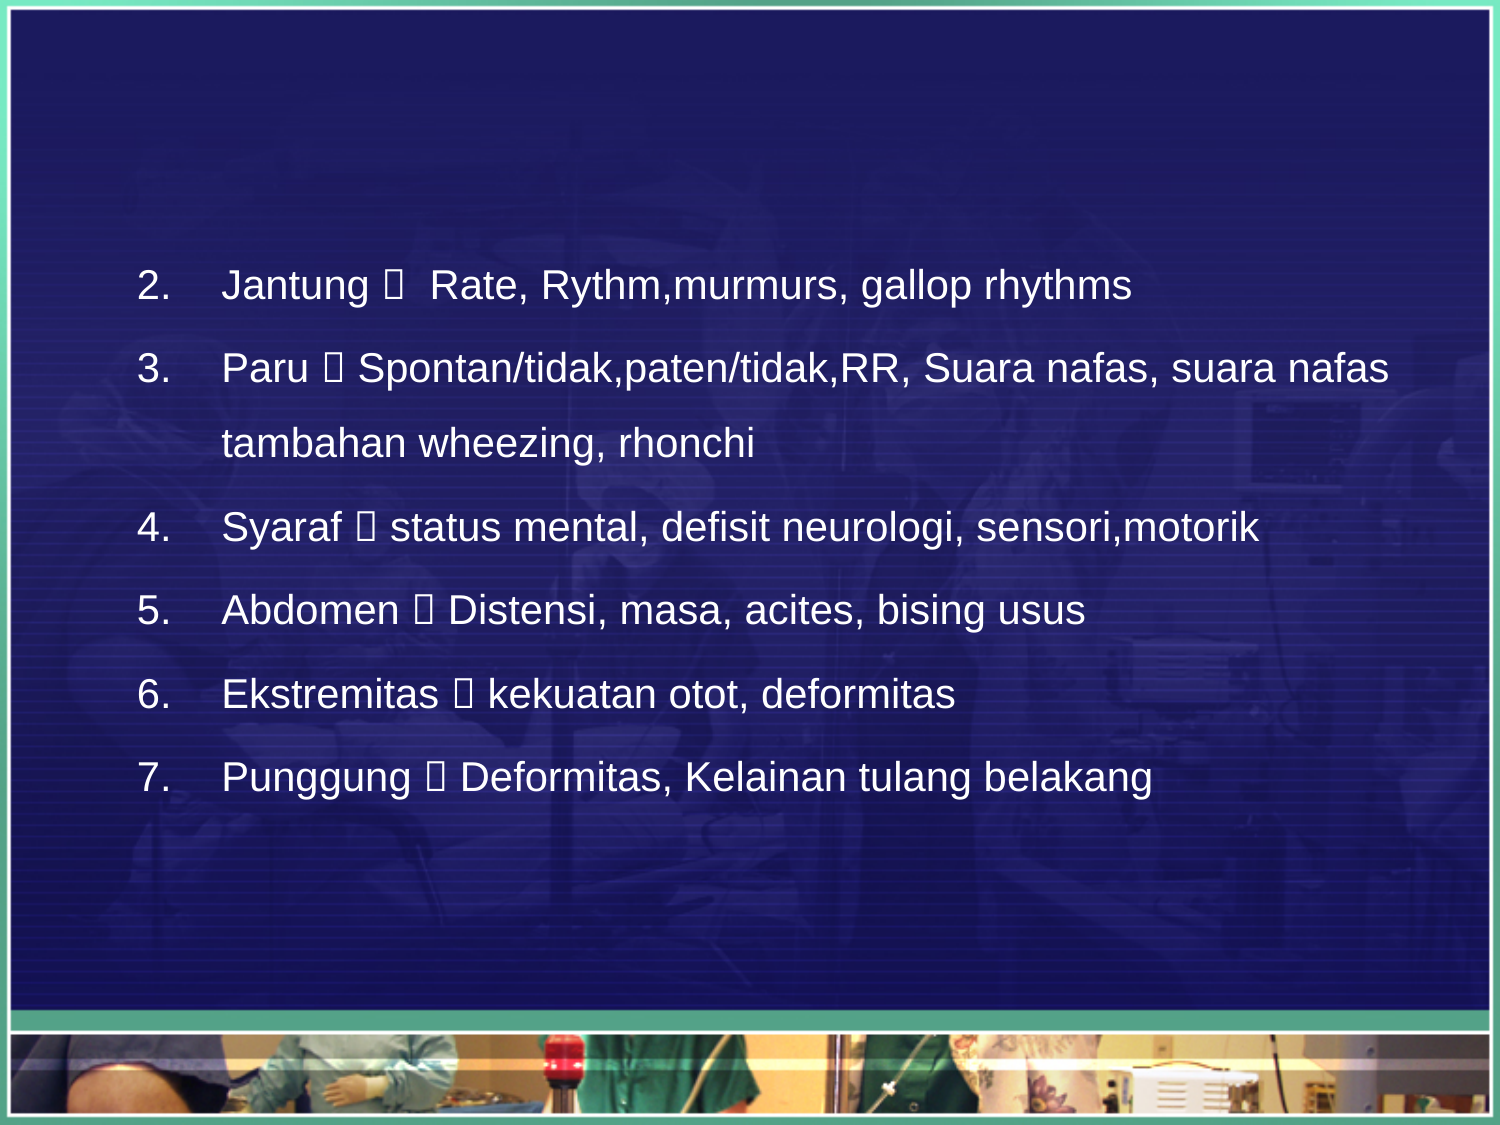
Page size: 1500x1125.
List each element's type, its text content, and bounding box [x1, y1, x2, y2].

list Jantung  Rate, Rythm,murmurs, gallop rhythms Paru  Spontan/tidak,paten/tidak,RR, Suara nafas, suara nafas tambahan wheezing, rhonchi Syaraf  status mental, defisit neurologi, sensori,motorik Abdomen  Distensi, masa, acites, bising usus Ekstremitas  kekuatan otot, deformitas Punggung  Deformitas, Kelainan tulang belakang [121, 224, 1500, 1013]
picture [0, 0, 1500, 1125]
